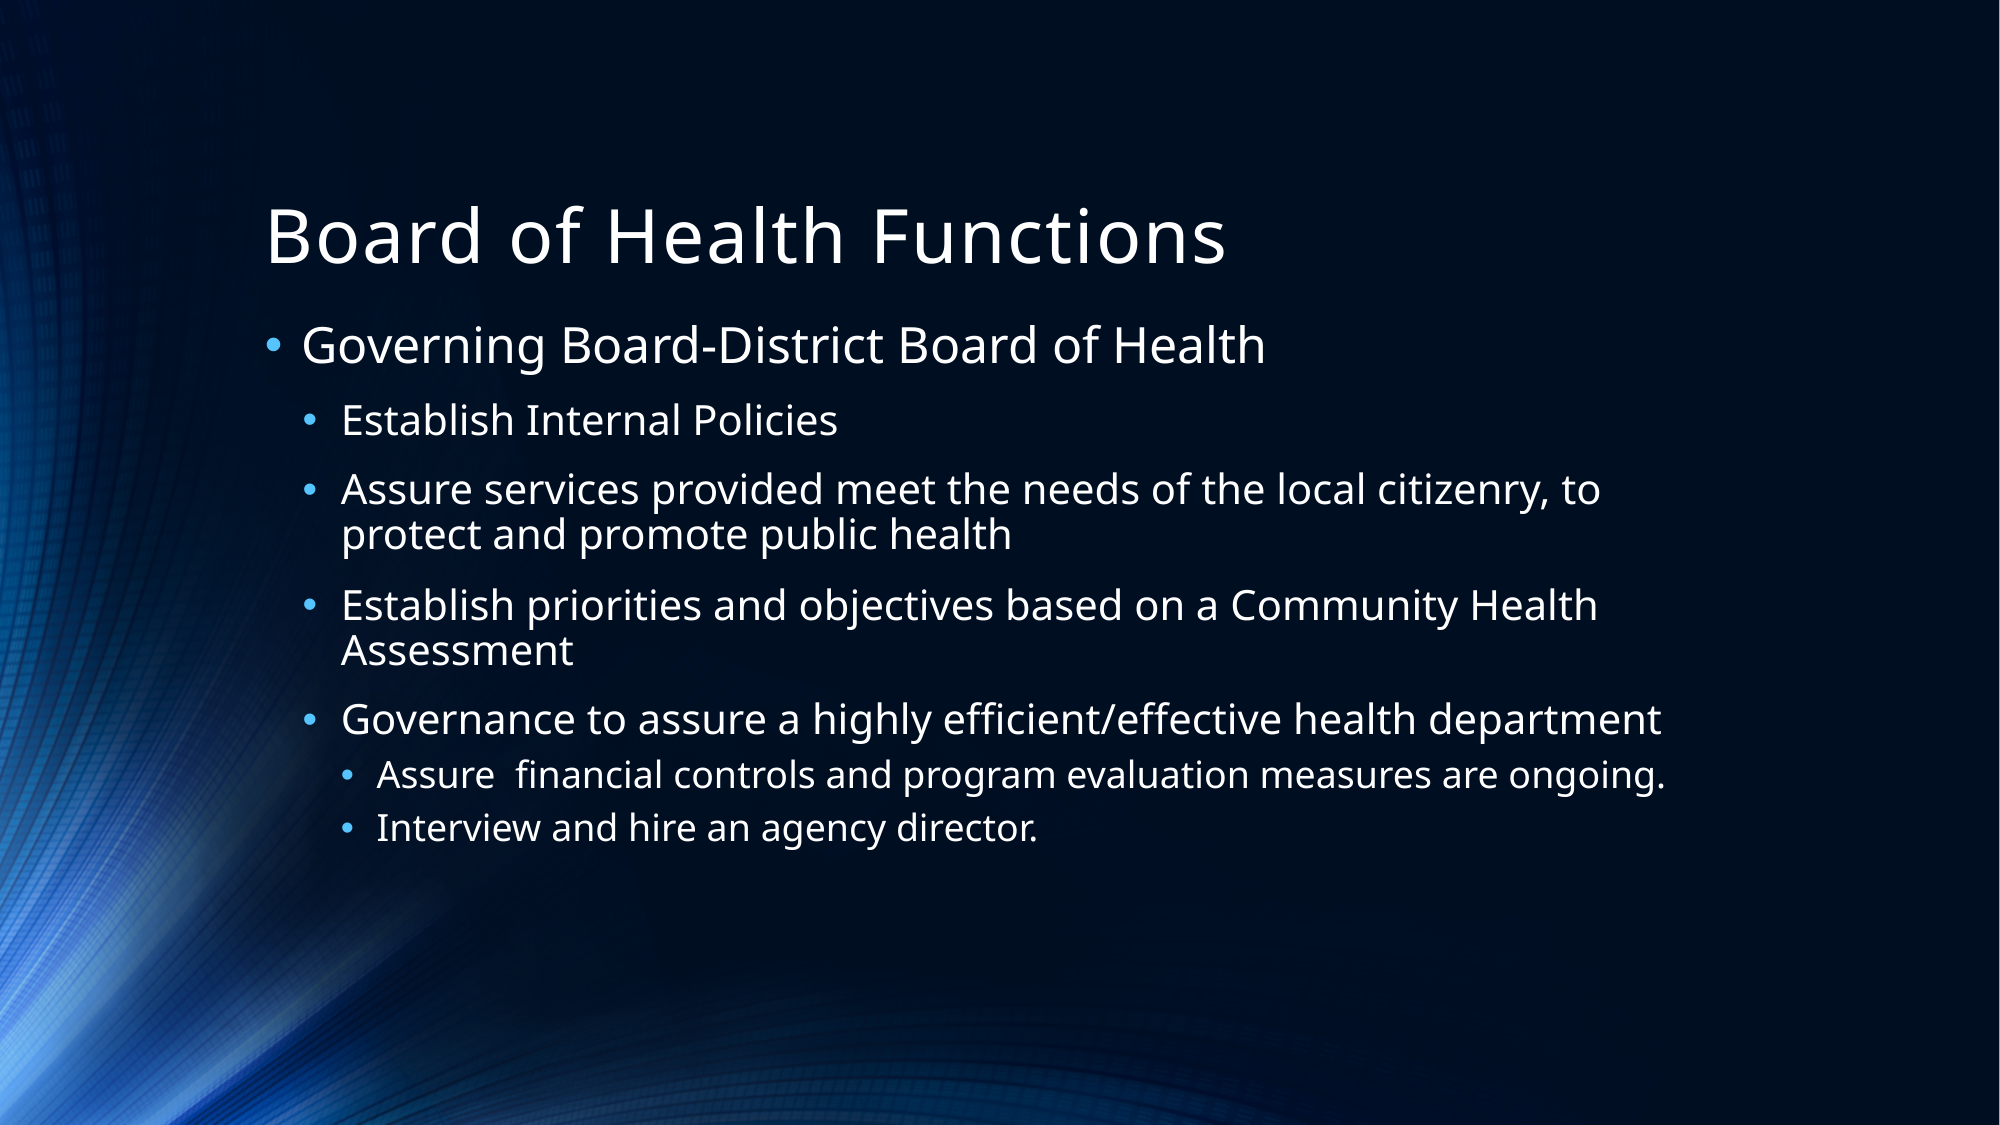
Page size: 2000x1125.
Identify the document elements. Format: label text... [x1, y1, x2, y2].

picture [0, 0, 2000, 1125]
list Governing Board-District Board of Health Establish Internal Policies Assure services provided meet the needs of the local citizenry, to protect and promote public health Establish priorities and objectives based on a Community Health Assessment Governance to assure a highly efficient/effective health department Assure financial controls and program evaluation measures are ongoing. Interview and hire an agency director. [249, 312, 1749, 988]
title Board of Health Functions [249, 62, 1750, 288]
